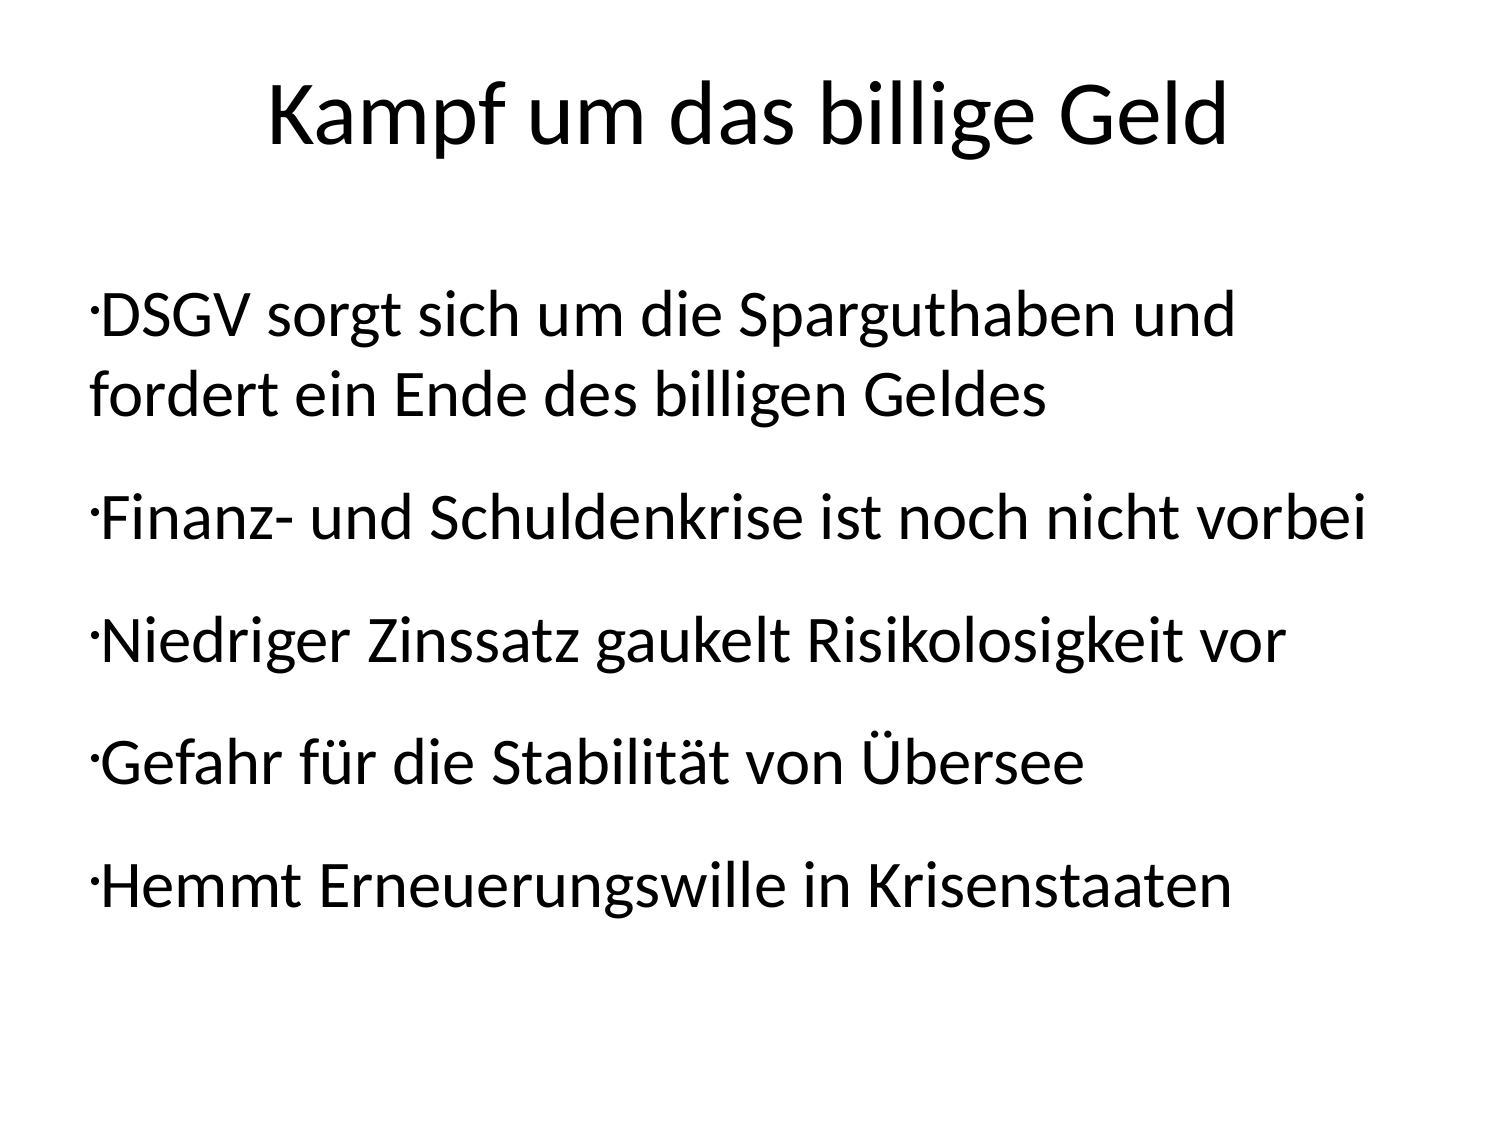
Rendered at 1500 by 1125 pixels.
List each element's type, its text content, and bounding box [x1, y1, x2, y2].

title Kampf um das billige Geld [75, 45, 1425, 233]
list DSGV sorgt sich um die Sparguthaben und fordert ein Ende des billigen Geldes Finanz- und Schuldenkrise ist noch nicht vorbei Niedriger Zinssatz gaukelt Risikolosigkeit vor Gefahr für die Stabilität von Übersee Hemmt Erneuerungswille in Krisenstaaten [75, 262, 1425, 1005]
